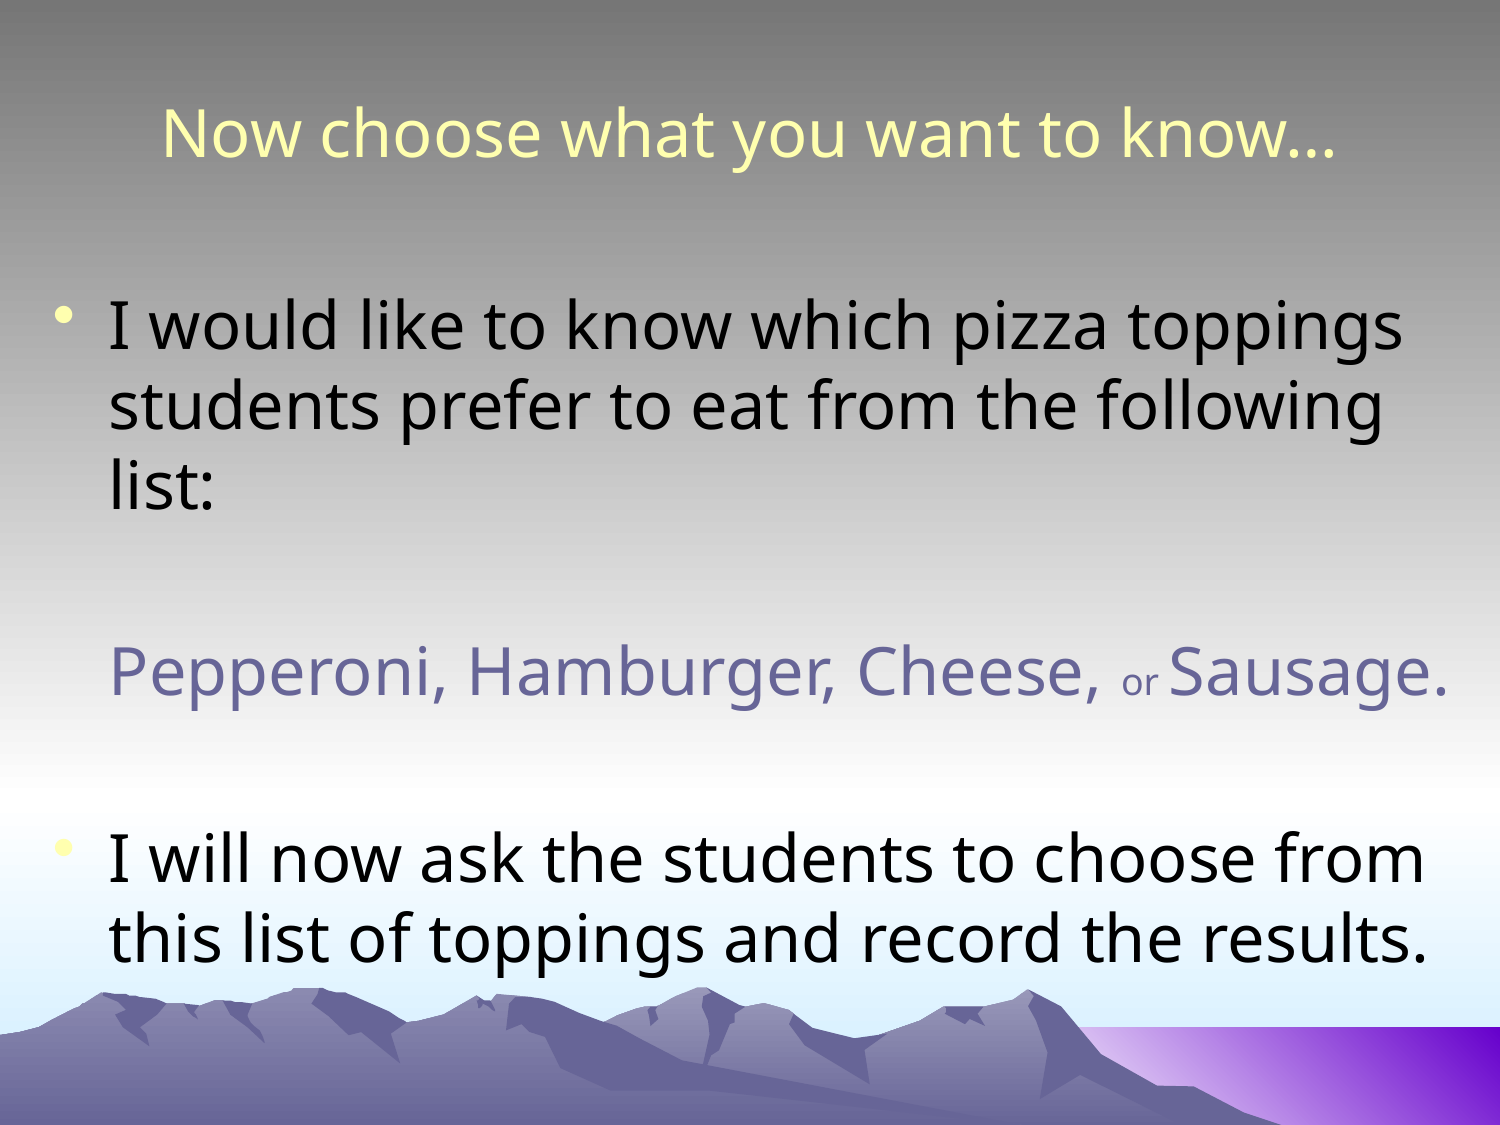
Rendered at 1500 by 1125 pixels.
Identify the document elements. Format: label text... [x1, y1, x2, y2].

title Now choose what you want to know… [74, 37, 1426, 226]
list I would like to know which pizza toppings students prefer to eat from the following list: Pepperoni, Hamburger, Cheese, or Sausage. I will now ask the students to choose from this list of toppings and record the results. [37, 274, 1500, 1013]
